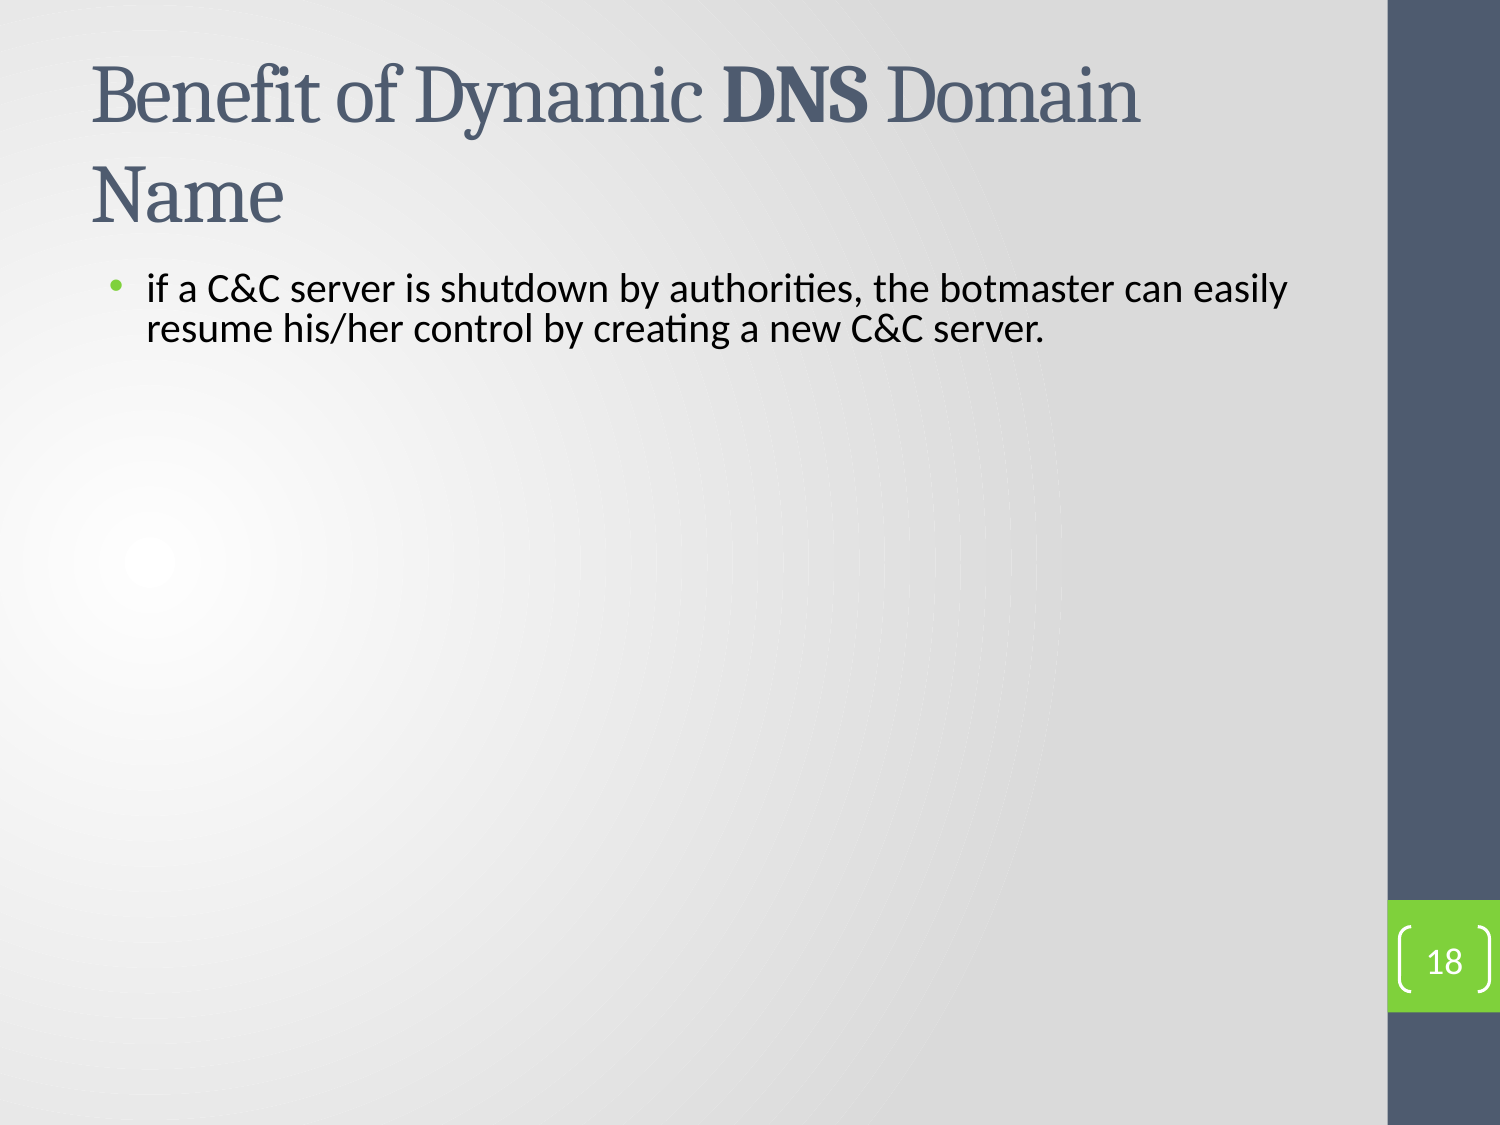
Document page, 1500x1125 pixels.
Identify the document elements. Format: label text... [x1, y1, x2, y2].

list if a C&C server is shutdown by authorities, the botmaster can easily resume his/her control by creating a new C&C server. [75, 262, 1325, 1050]
slide_number 18 [1397, 925, 1492, 994]
title Benefit of Dynamic DNS Domain Name [75, 45, 1325, 233]
